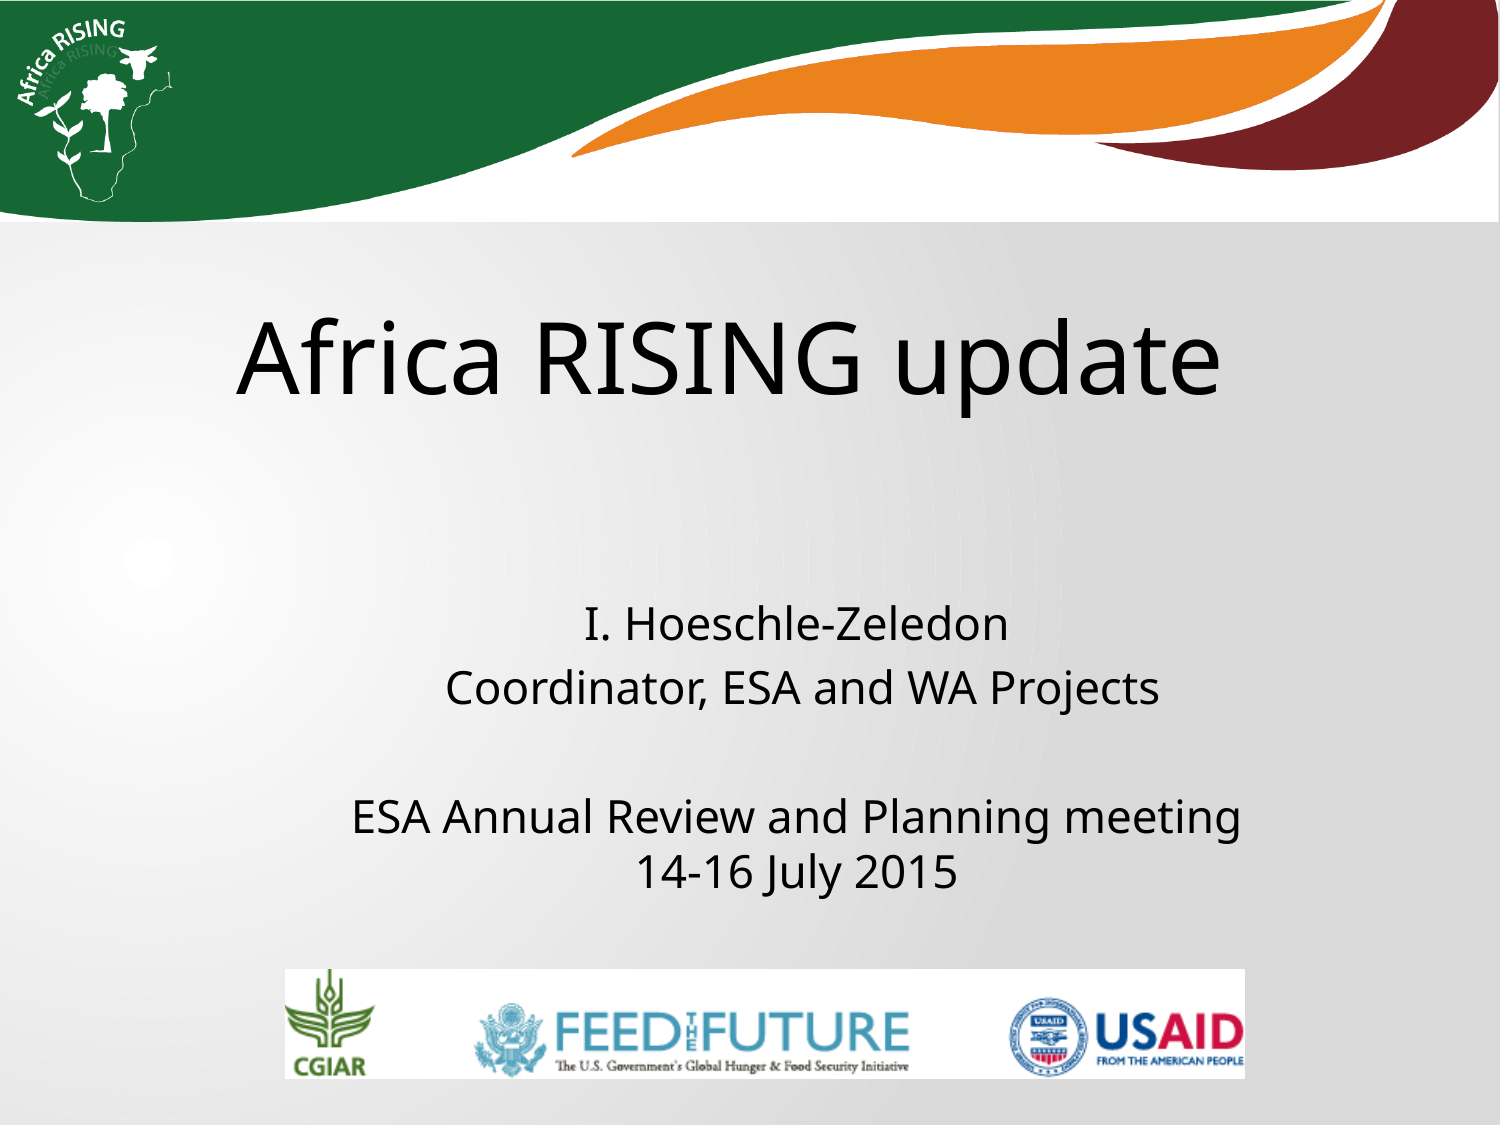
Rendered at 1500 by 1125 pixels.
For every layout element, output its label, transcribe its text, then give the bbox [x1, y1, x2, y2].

picture [285, 969, 1245, 1079]
list I. Hoeschle-Zeledon Coordinator, ESA and WA Projects ESA Annual Review and Planning meeting 14-16 July 2015 [312, 587, 1263, 788]
list Africa RISING update [137, 287, 1307, 475]
picture [0, 0, 1499, 222]
